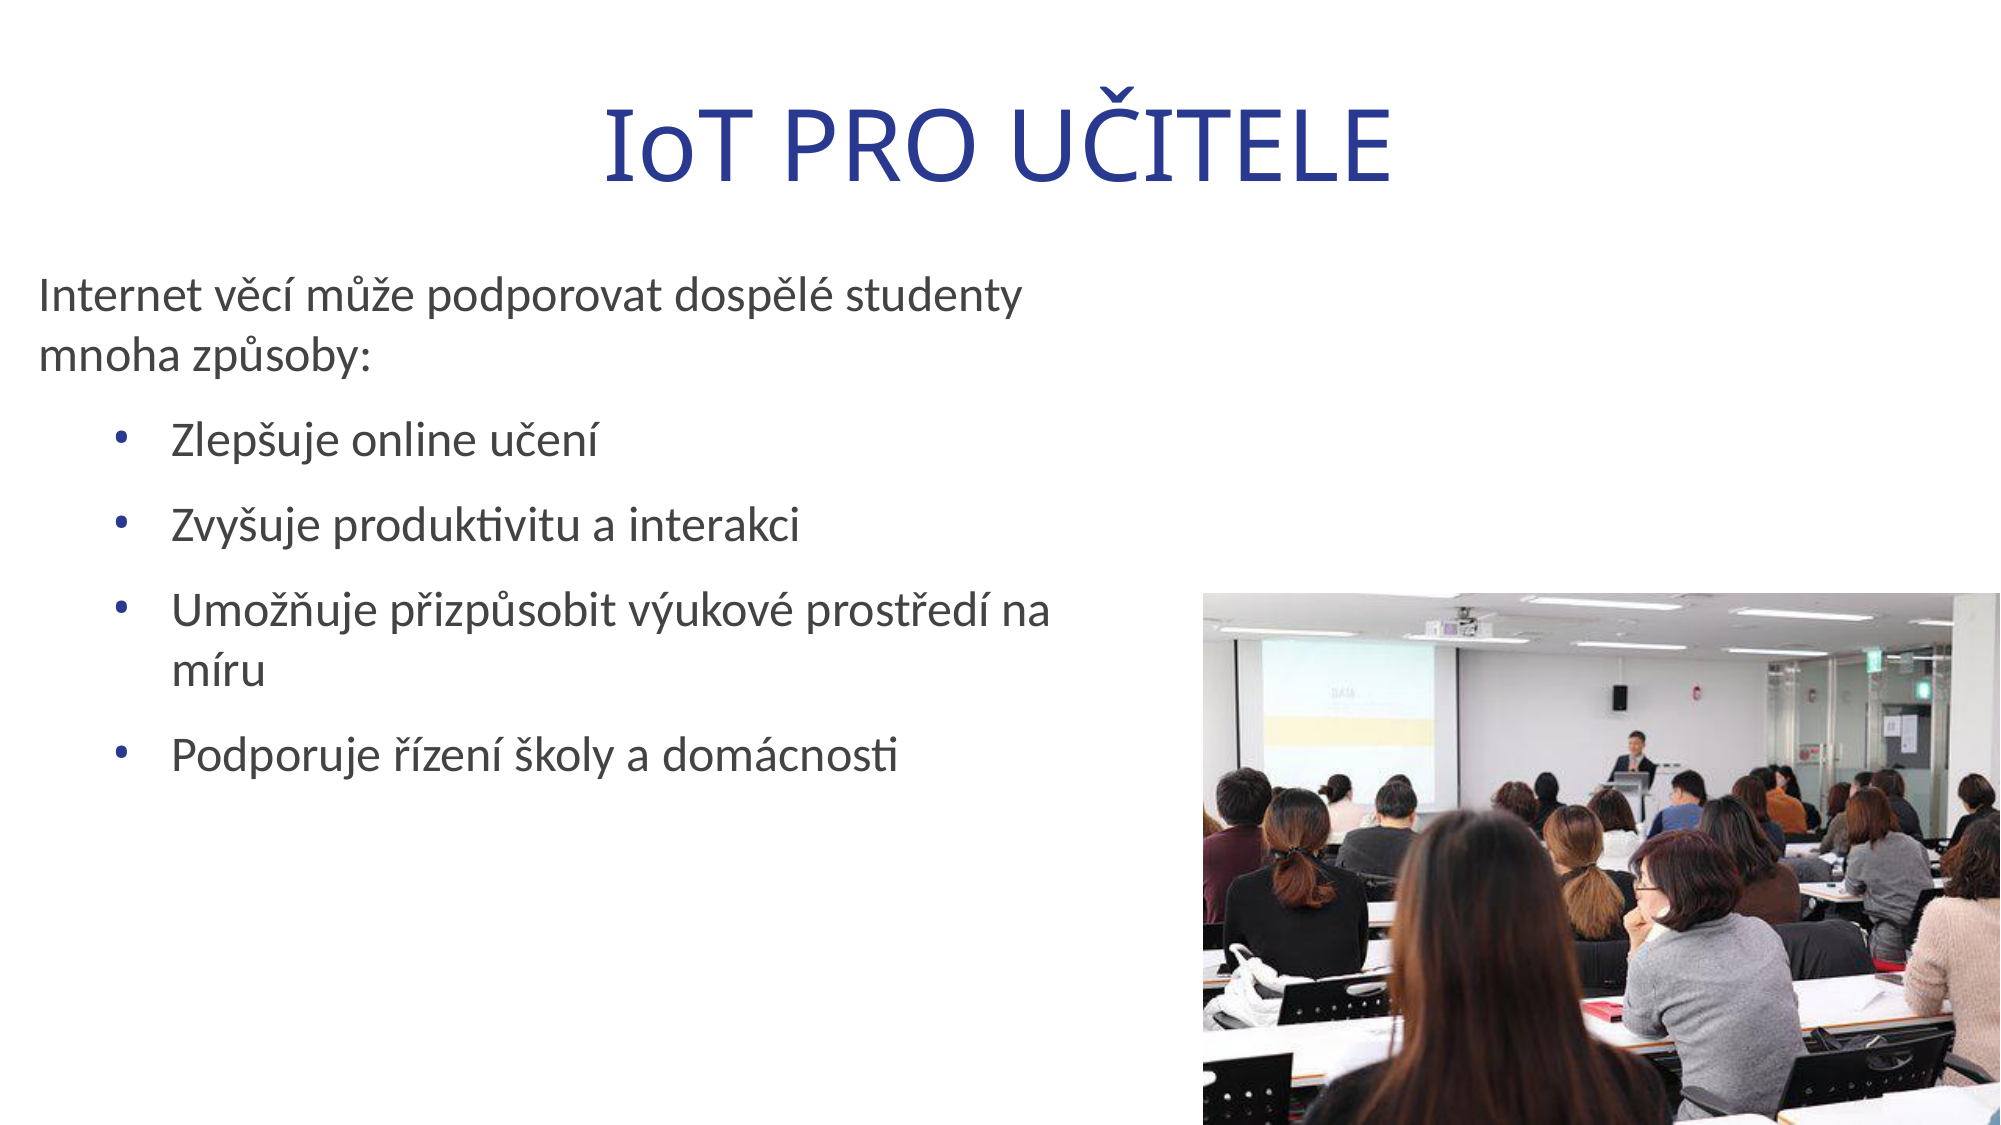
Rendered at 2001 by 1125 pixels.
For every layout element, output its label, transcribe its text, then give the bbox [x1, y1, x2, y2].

title IoT PRO UČITELE [137, 40, 1863, 258]
picture [1202, 593, 2000, 1125]
list Internet věcí může podporovat dospělé studenty mnoha způsoby: Zlepšuje online učení Zvyšuje produktivitu a interakci Umožňuje přizpůsobit výukové prostředí na míru Podporuje řízení školy a domácnosti [23, 253, 1165, 1085]
